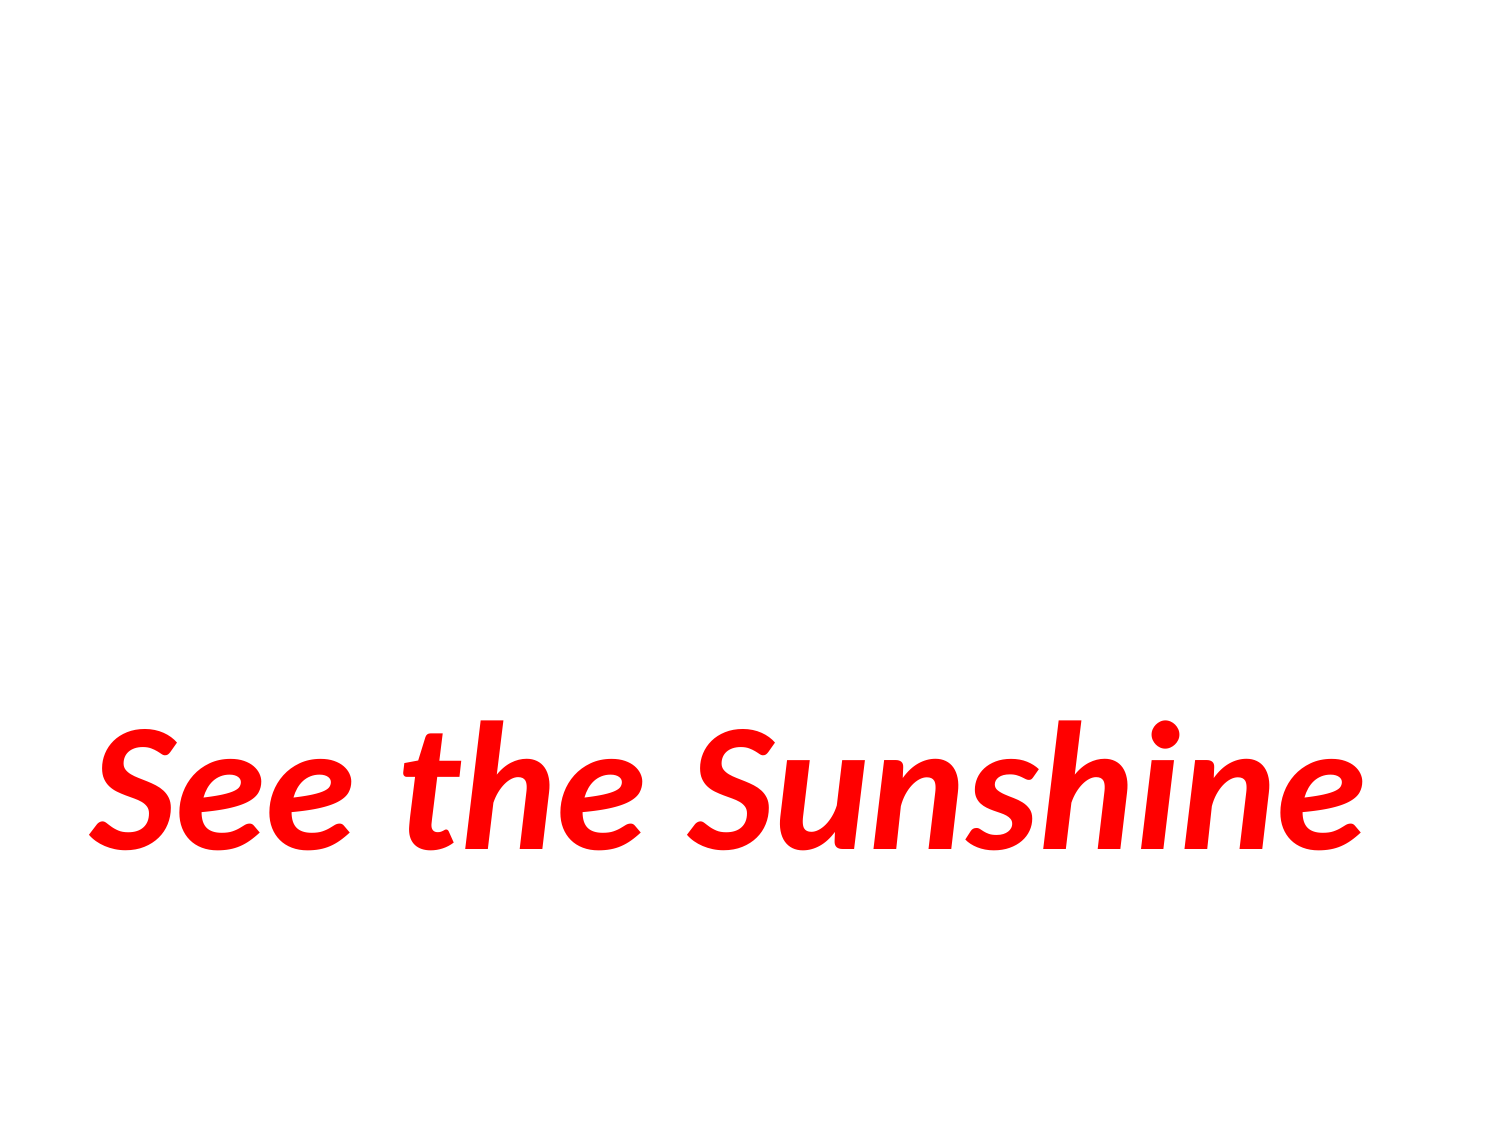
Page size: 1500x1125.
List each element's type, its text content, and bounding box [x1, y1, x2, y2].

list See the Sunshine [75, 262, 1425, 1005]
